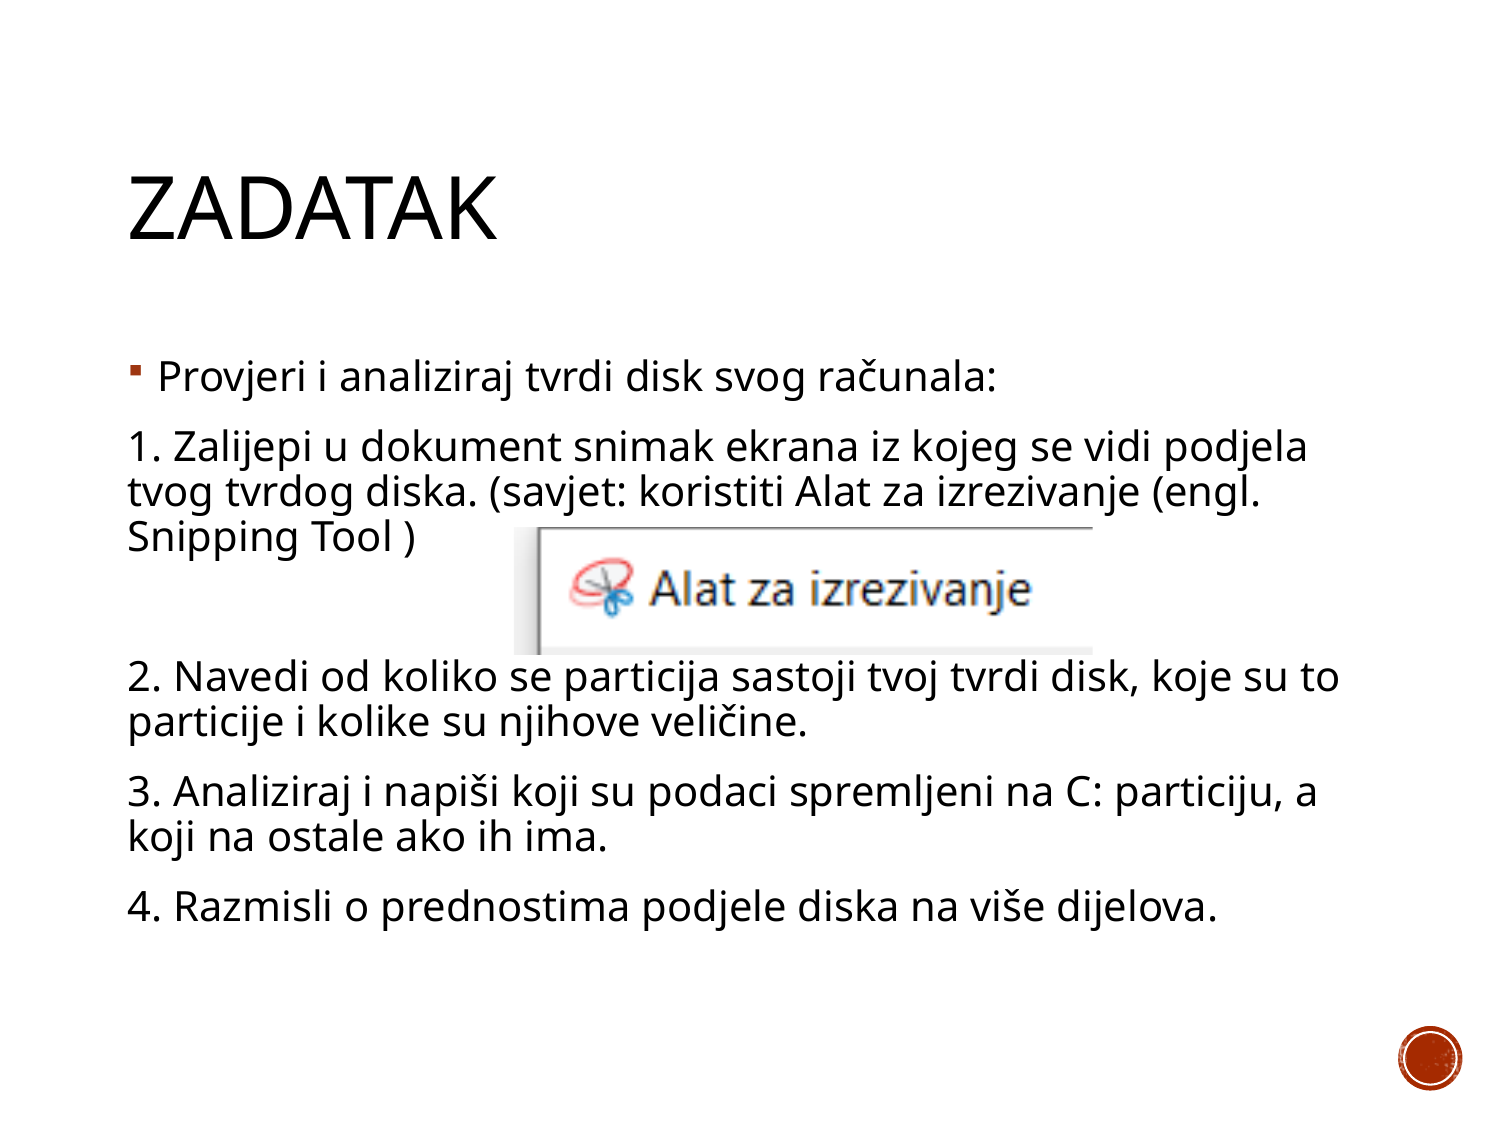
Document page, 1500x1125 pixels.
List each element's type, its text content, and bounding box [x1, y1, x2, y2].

list Provjeri i analiziraj tvrdi disk svog računala: 1. Zalijepi u dokument snimak ekrana iz kojeg se vidi podjela tvog tvrdog diska. (savjet: koristiti Alat za izrezivanje (engl. Snipping Tool ) 2. Navedi od koliko se particija sastoji tvoj tvrdi disk, koje su to particije i kolike su njihove veličine. 3. Analiziraj i napiši koji su podaci spremljeni na C: particiju, a koji na ostale ako ih ima. 4. Razmisli o prednostima podjele diska na više dijelova. [112, 348, 1388, 1013]
title ZADATAK [112, 79, 1388, 344]
picture [513, 527, 1093, 655]
